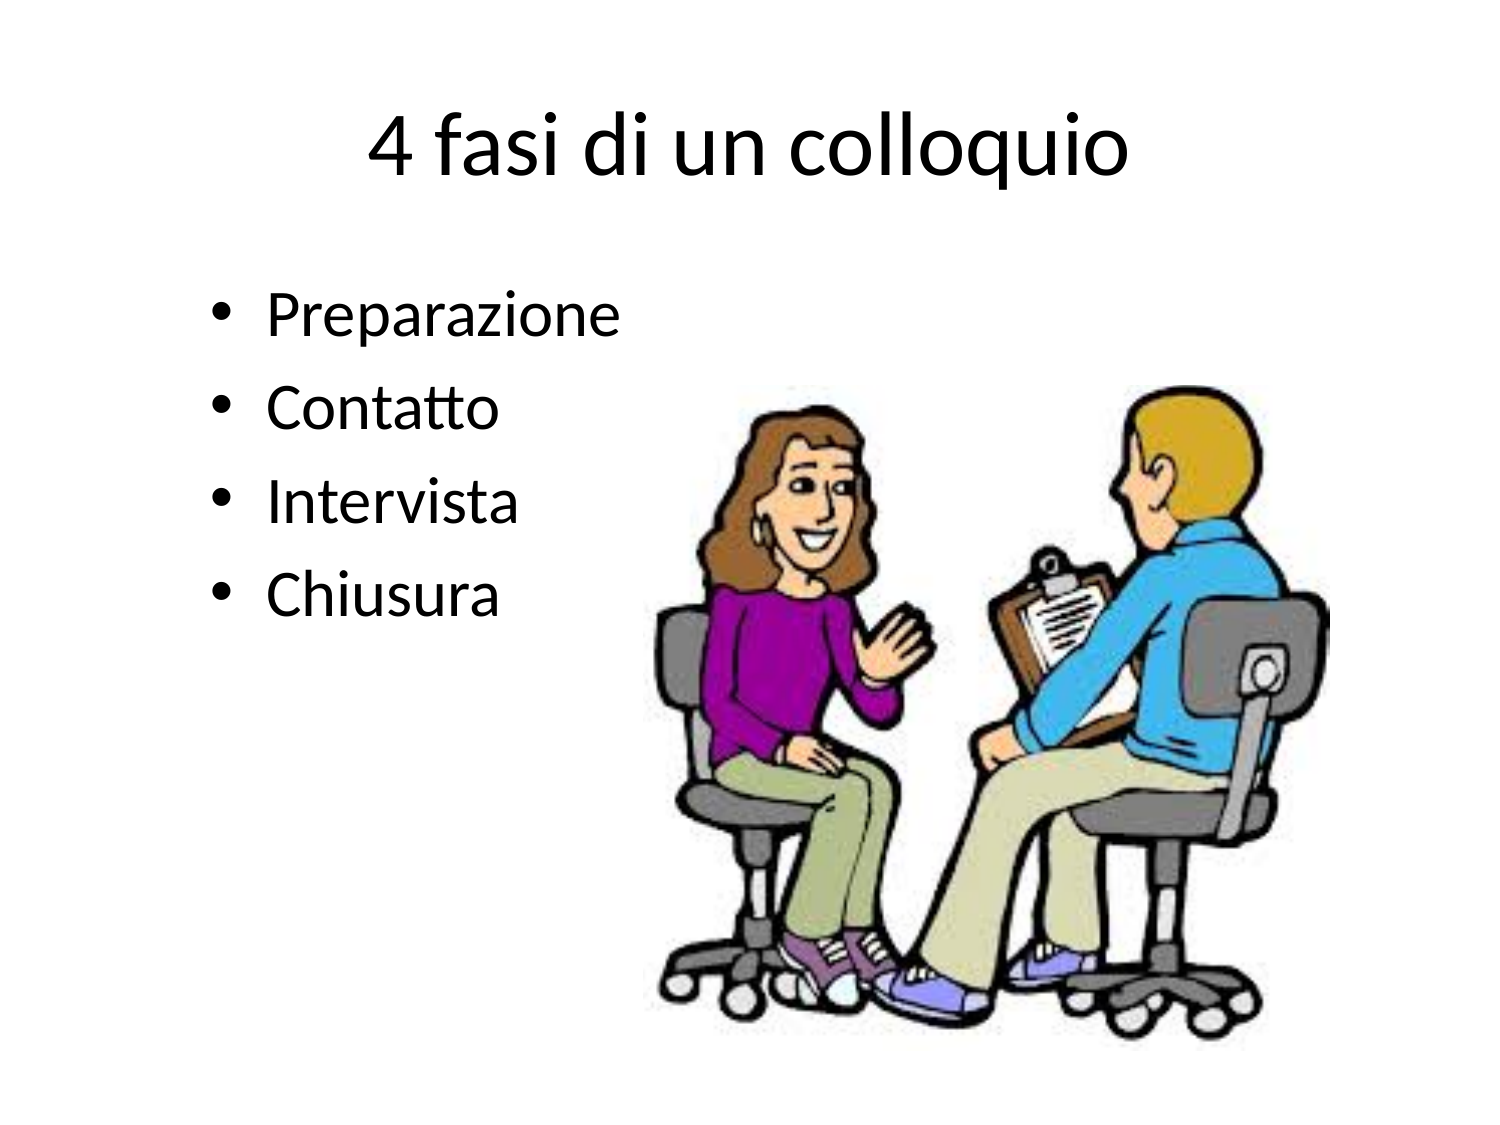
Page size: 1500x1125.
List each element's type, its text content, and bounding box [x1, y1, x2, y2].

title 4 fasi di un colloquio [75, 45, 1425, 233]
picture [643, 385, 1330, 1051]
list Preparazione Contatto Intervista Chiusura [194, 262, 1425, 1005]
